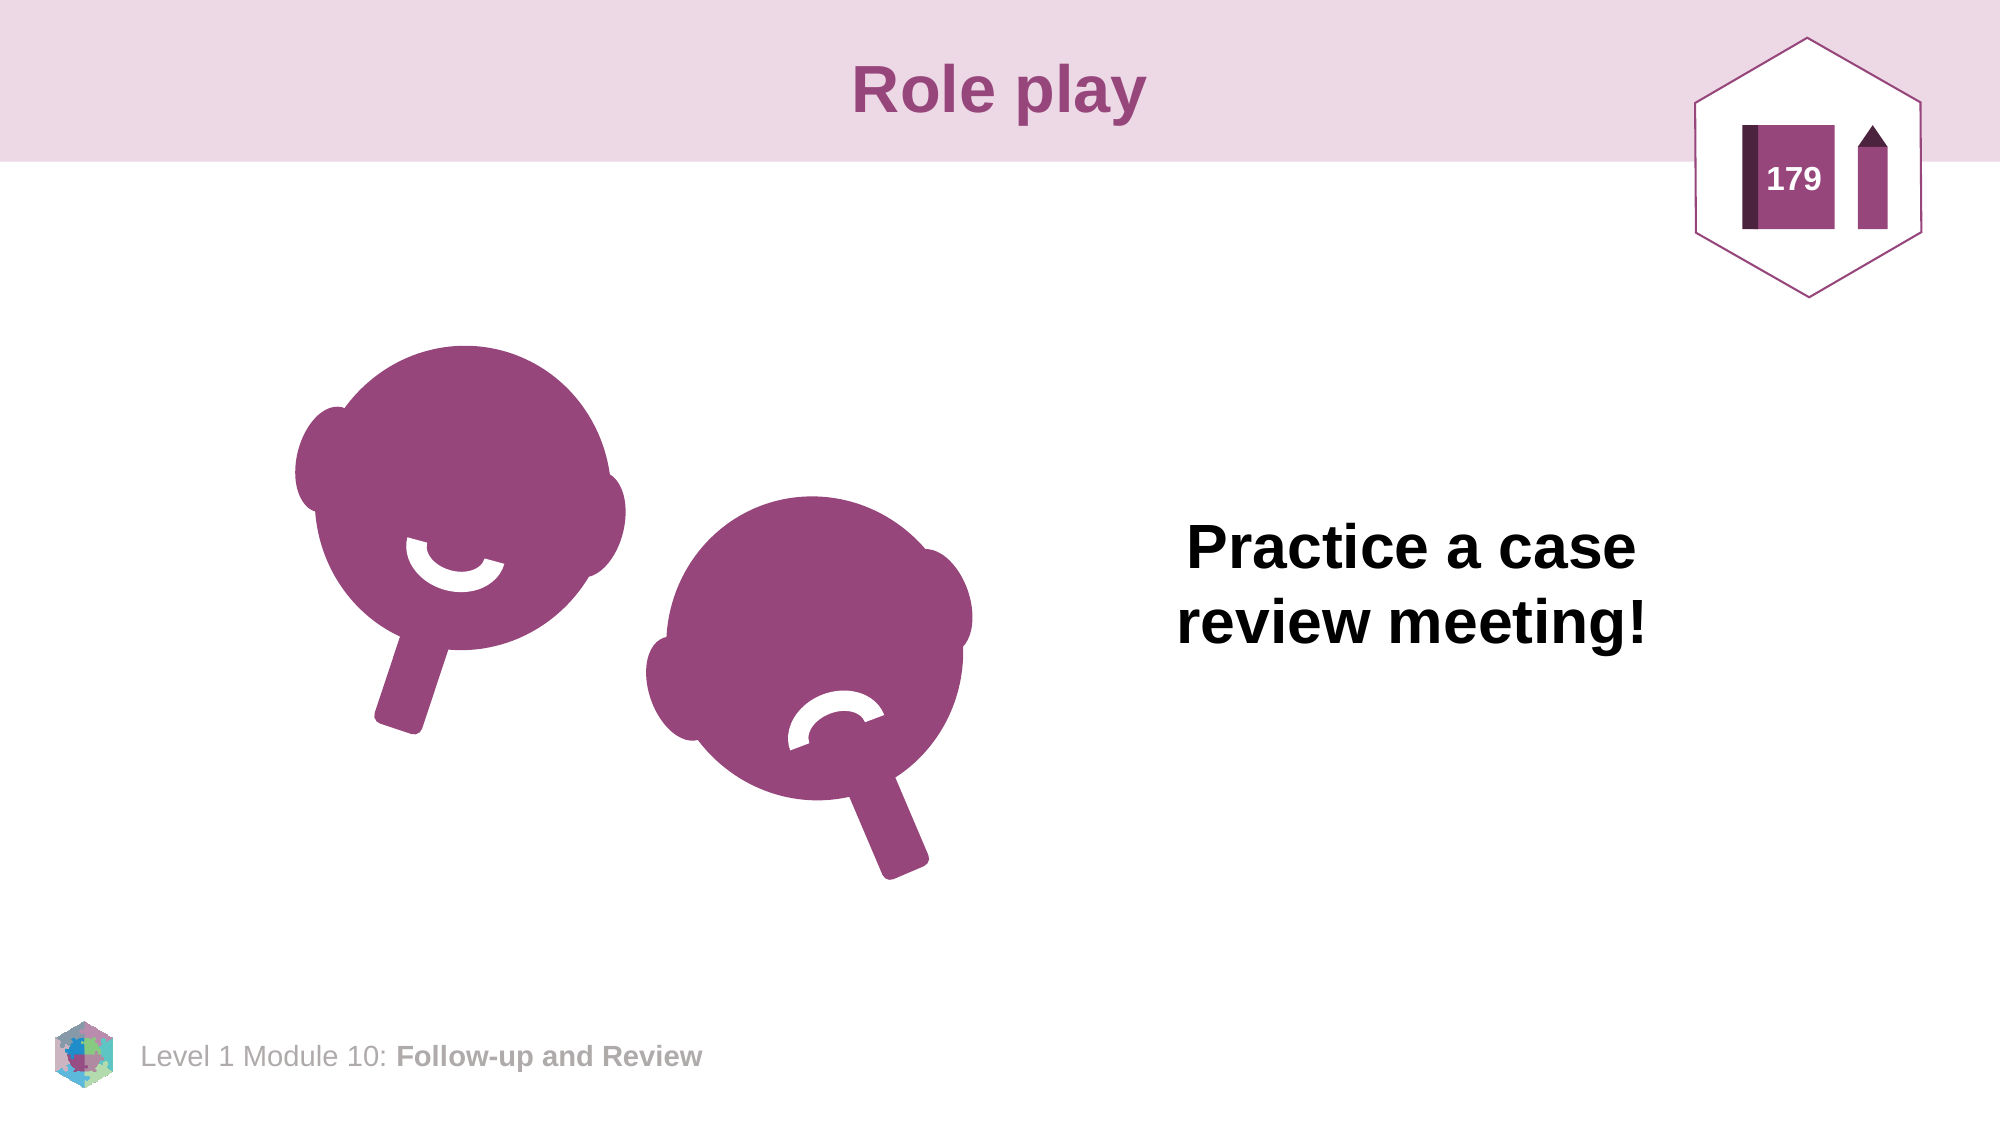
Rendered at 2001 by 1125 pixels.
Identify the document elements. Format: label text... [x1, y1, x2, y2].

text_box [296, 345, 1000, 884]
picture [55, 1021, 113, 1088]
title Role play [137, 19, 1863, 163]
text_box Practice a case review meeting! [1144, 498, 1681, 664]
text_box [1677, 55, 1939, 280]
